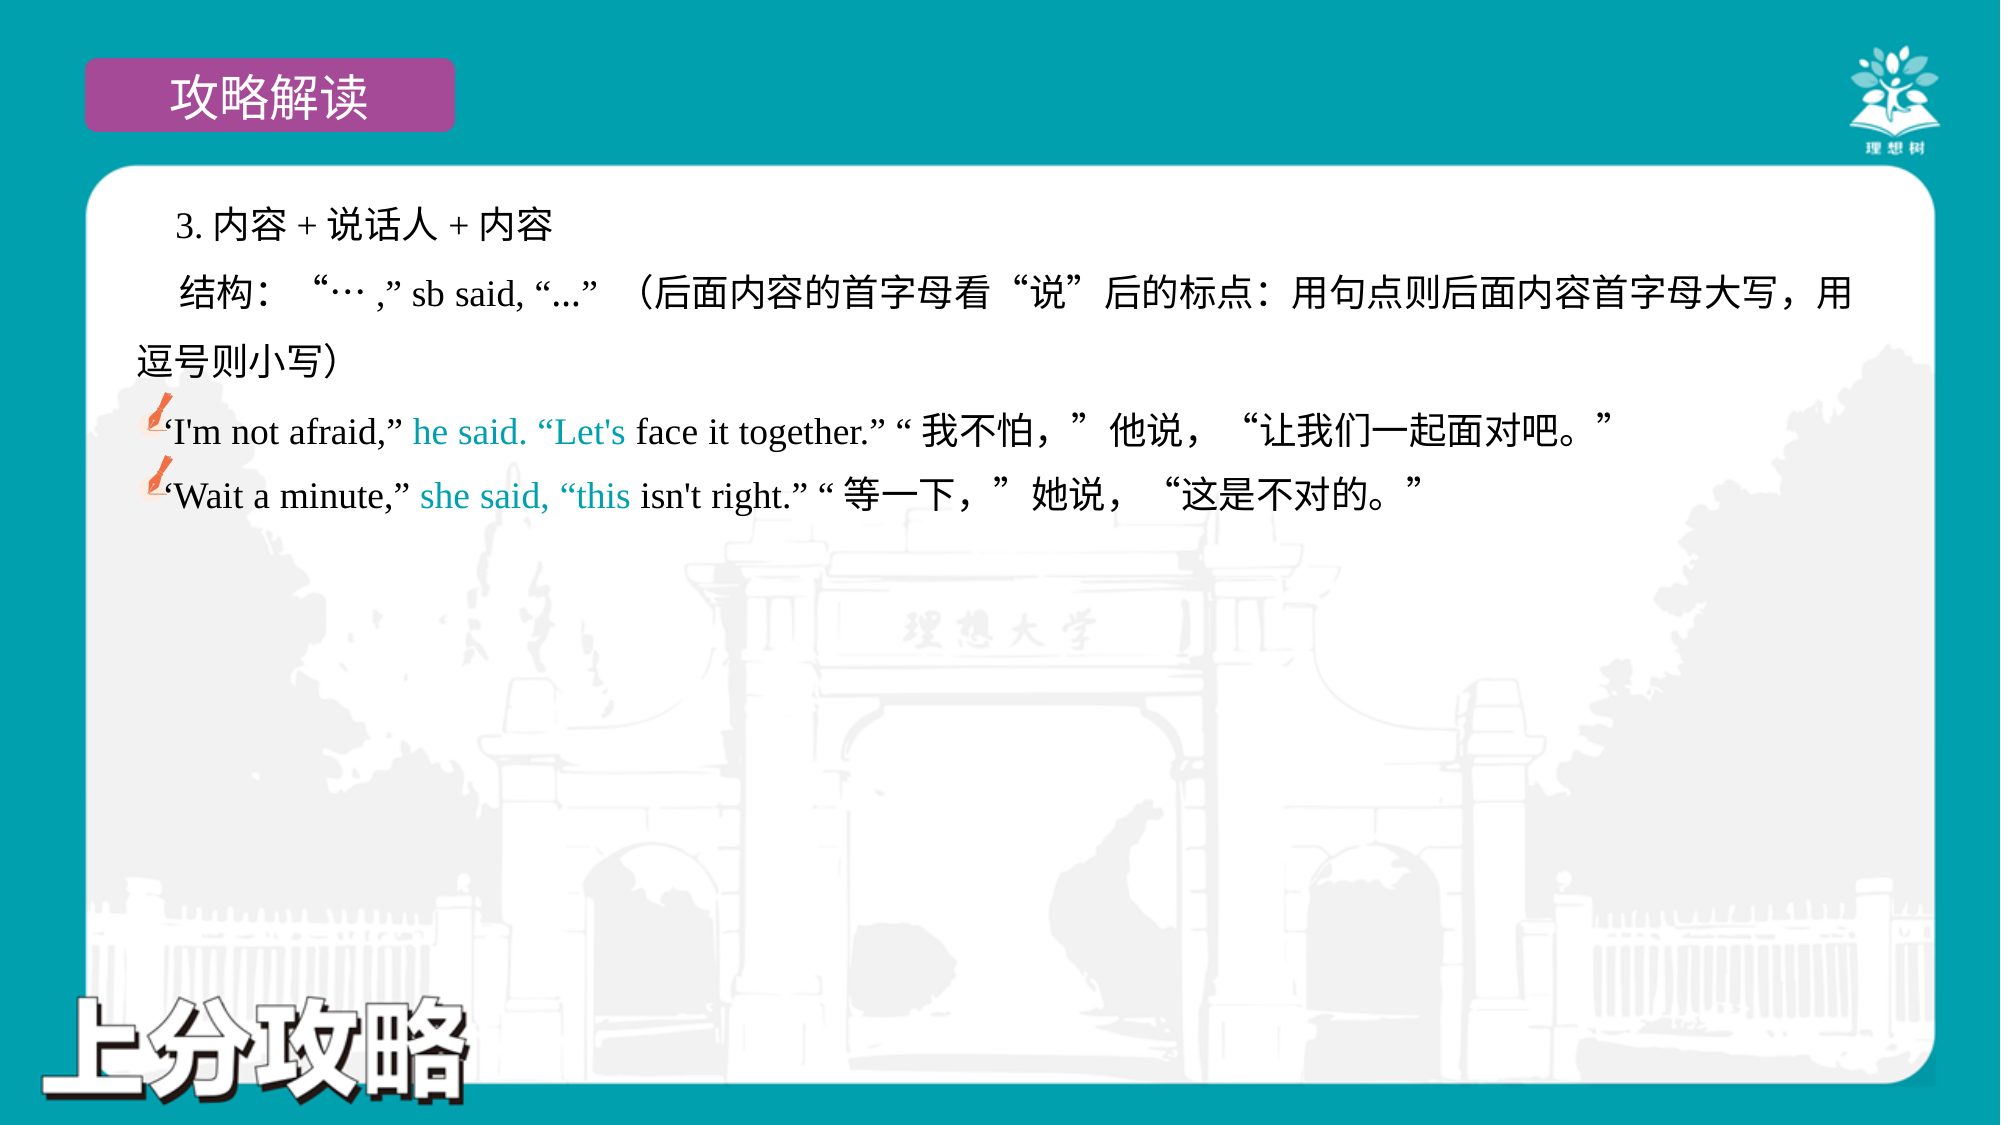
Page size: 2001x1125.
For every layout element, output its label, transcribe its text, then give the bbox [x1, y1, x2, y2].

picture [0, 0, 2000, 1125]
text_box 3.内容+说话人+内容 结构：“…,” sb said, “…” （后面内容的首字母看“说”后的标点：用句点则后面内容首字母大写，用 逗号则小写） “I'm not afraid,” he said. “Let's face it together.” “我不怕，”他说，“让我们一起面对吧。” “Wait a minute,” she said, “this isn't right.” “等一下，”她说，“这是不对的。” [136, 176, 1865, 510]
